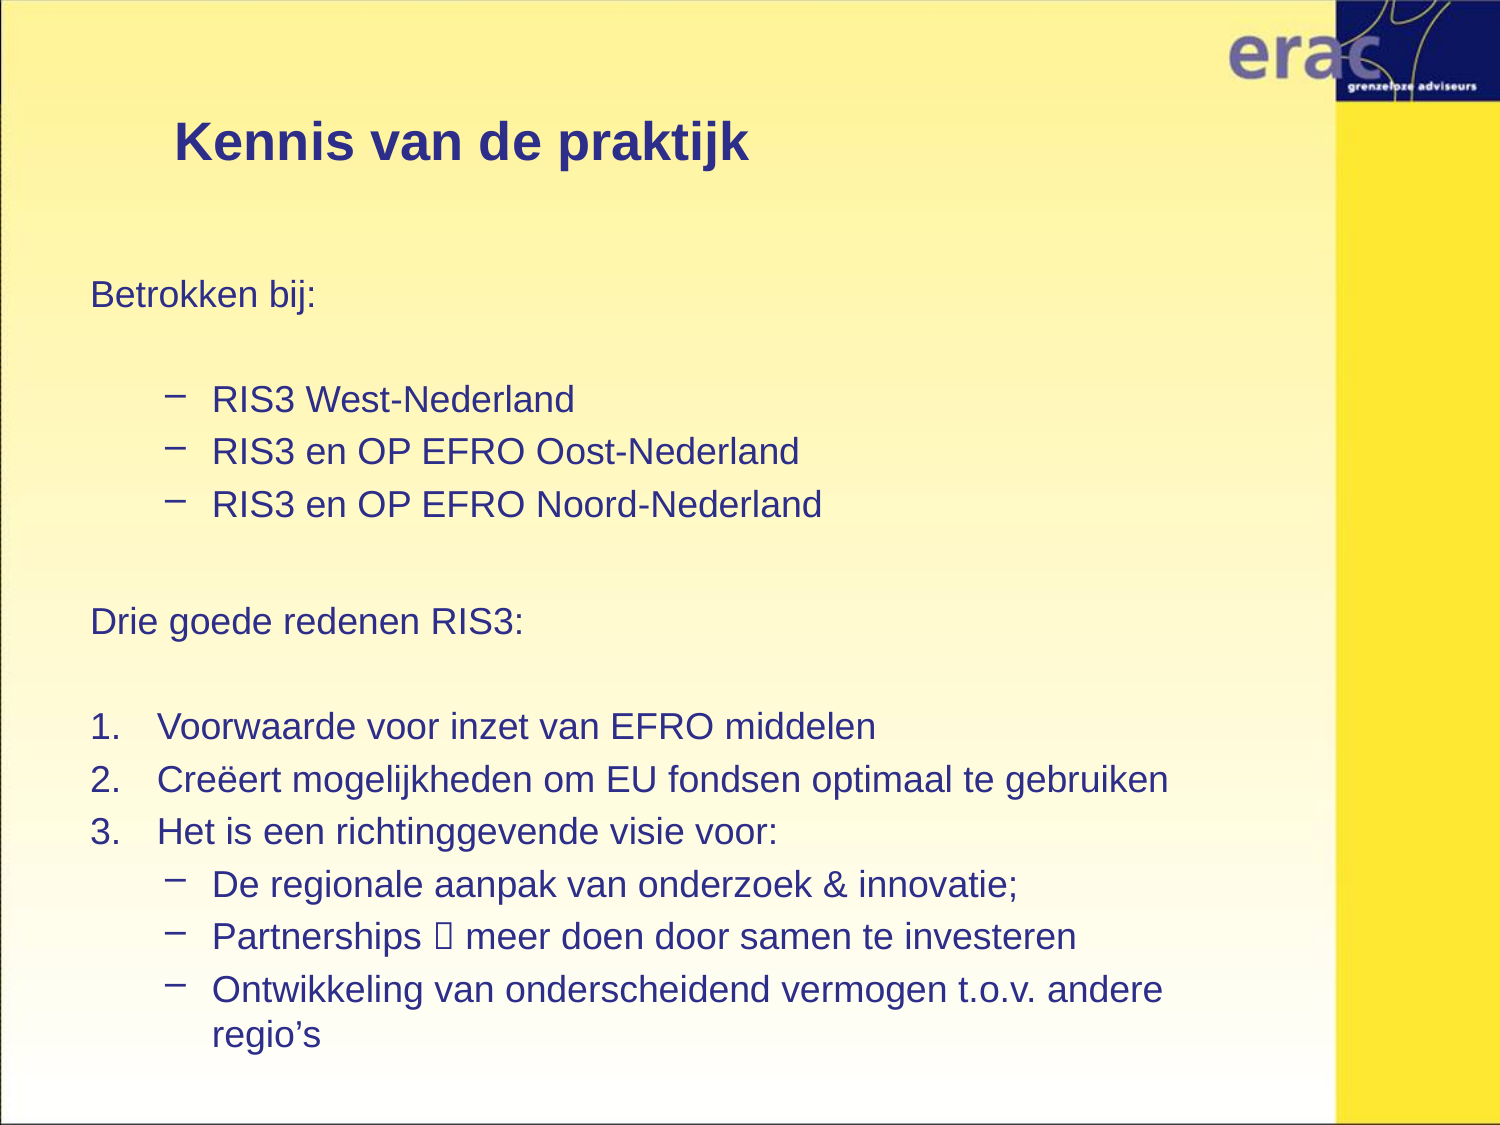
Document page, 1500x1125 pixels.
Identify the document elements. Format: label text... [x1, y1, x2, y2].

title Kennis van de praktijk [159, 45, 1341, 233]
list Betrokken bij: RIS3 West-Nederland RIS3 en OP EFRO Oost-Nederland RIS3 en OP EFRO Noord-Nederland Drie goede redenen RIS3: Voorwaarde voor inzet van EFRO middelen Creëert mogelijkheden om EU fondsen optimaal te gebruiken Het is een richtinggevende visie voor: De regionale aanpak van onderzoek & innovatie; Partnerships  meer doen door samen te investeren Ontwikkeling van onderscheidend vermogen t.o.v. andere regio’s [75, 262, 1288, 1005]
picture [0, 0, 1500, 1125]
